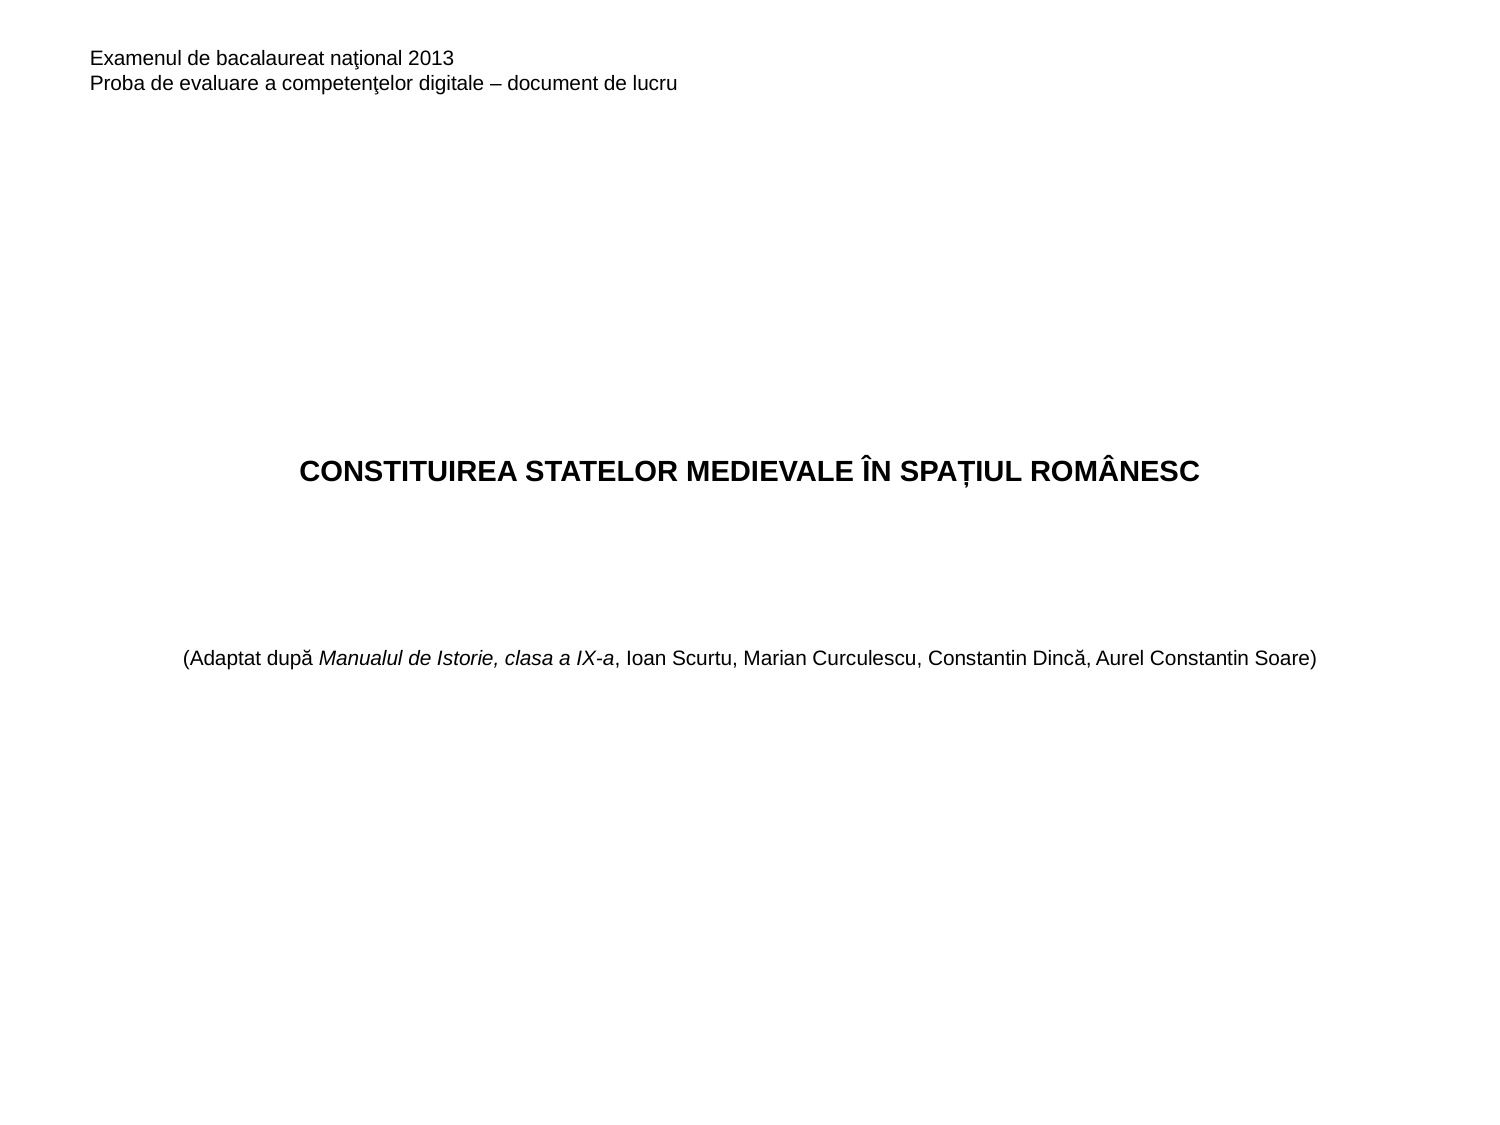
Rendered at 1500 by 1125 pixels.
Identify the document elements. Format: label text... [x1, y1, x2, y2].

title CONSTITUIREA STATELOR MEDIEVALE ÎN SPAȚIUL ROMÂNESC [112, 349, 1388, 591]
subtitle (Adaptat după Manualul de Istorie, clasa a IX-a, Ioan Scurtu, Marian Curculescu, Constantin Dincă, Aurel Constantin Soare) [152, 637, 1348, 752]
text_box Examenul de bacalaureat naţional 2013 Proba de evaluare a competenţelor digitale – document de lucru [75, 37, 1388, 103]
